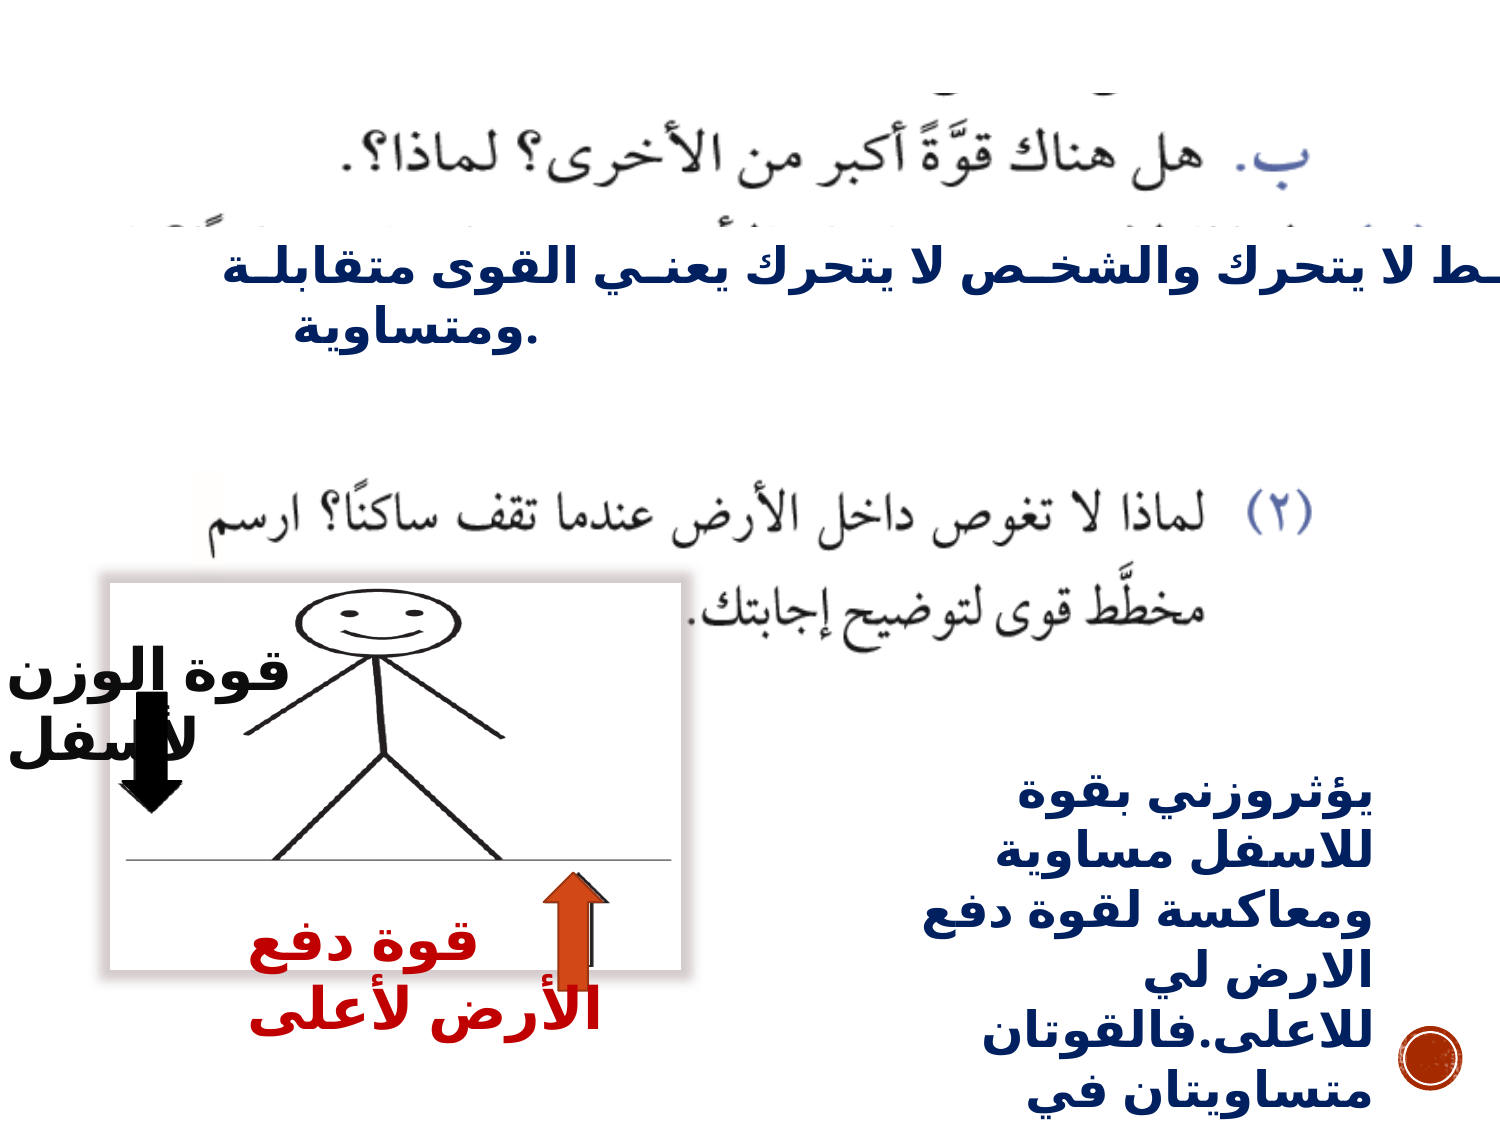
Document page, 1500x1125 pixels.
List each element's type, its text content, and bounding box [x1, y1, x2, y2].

picture [35, 93, 1500, 227]
text_box لا. الحائط لا يتحرك والشخص لا يتحرك يعني القوى متقابلة ومتساوية. [193, 228, 1500, 362]
picture [110, 469, 1390, 970]
text_box قوة دفع الأرض لأعلى [232, 970, 637, 1049]
text_box قوة الوزن لأسفل [0, 624, 110, 780]
text_box يؤثروزني بقوة للاسفل مساوية ومعاكسة لقوة دفع الارض لي للاعلى.فالقوتان متساويتان في المقدار متعاكستان في الاتجاه [837, 749, 1390, 1125]
